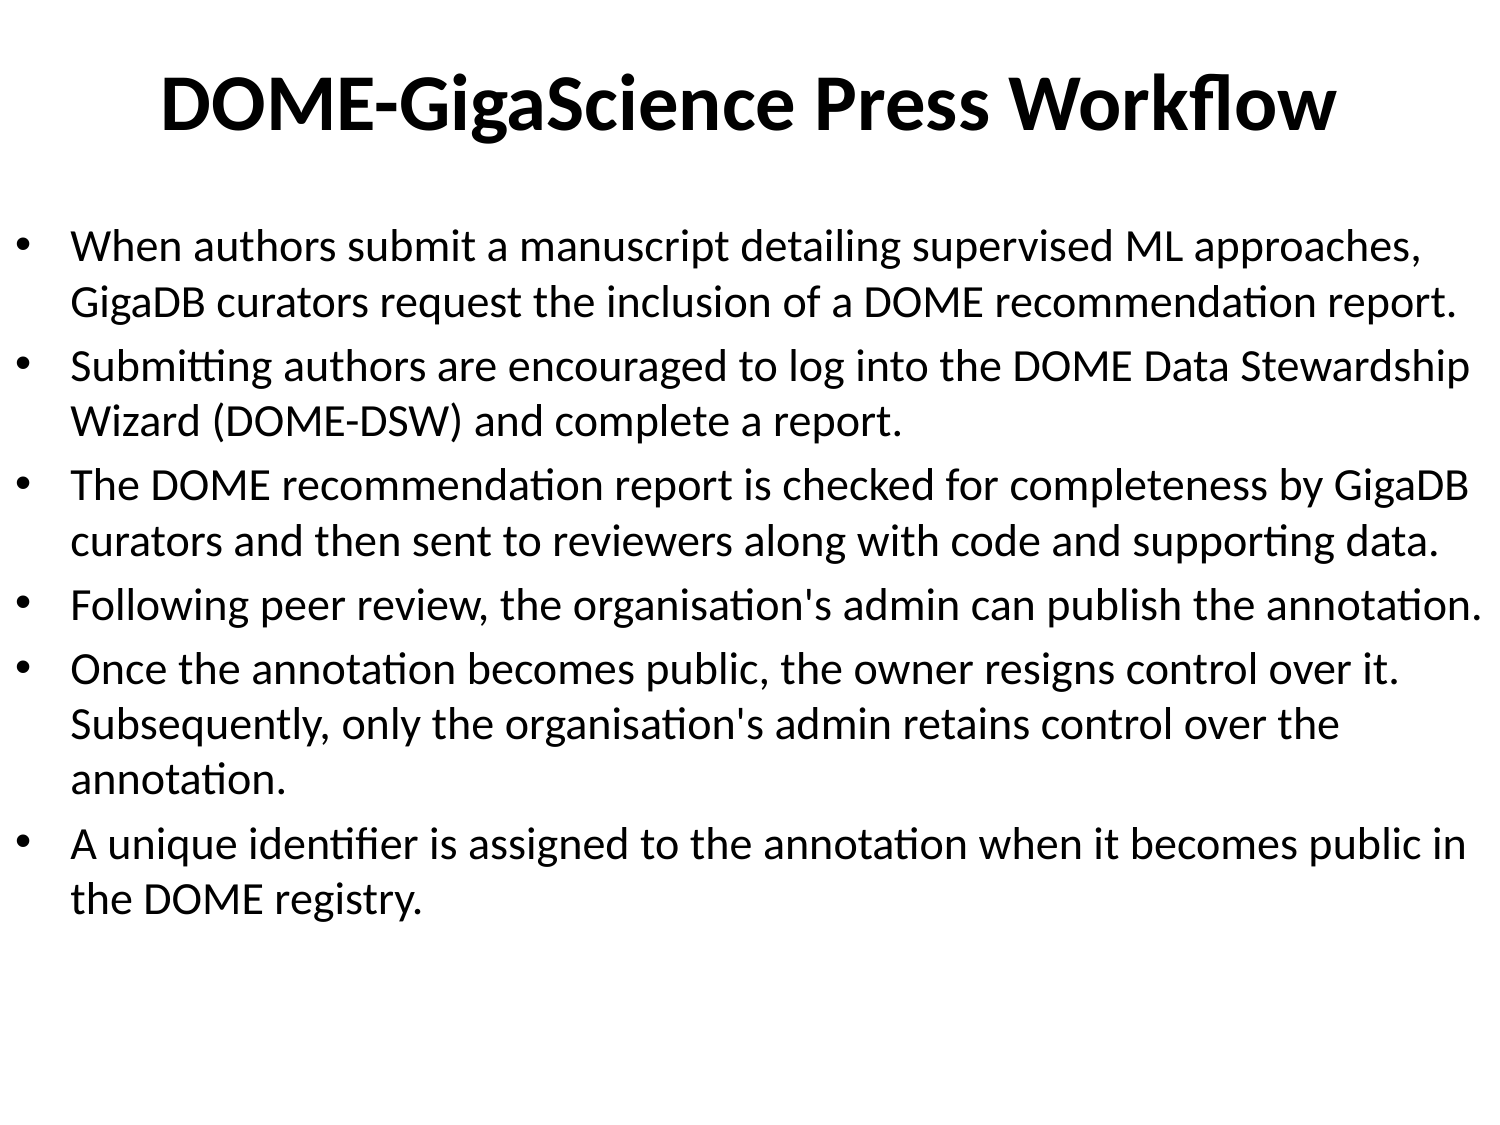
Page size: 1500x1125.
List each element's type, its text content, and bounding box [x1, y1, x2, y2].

title DOME-GigaScience Press Workflow [75, 4, 1425, 193]
list When authors submit a manuscript detailing supervised ML approaches, GigaDB curators request the inclusion of a DOME recommendation report. Submitting authors are encouraged to log into the DOME Data Stewardship Wizard (DOME-DSW) and complete a report. The DOME recommendation report is checked for completeness by GigaDB curators and then sent to reviewers along with code and supporting data. Following peer review, the organisation's admin can publish the annotation. Once the annotation becomes public, the owner resigns control over it. Subsequently, only the organisation's admin retains control over the annotation. A unique identifier is assigned to the annotation when it becomes public in the DOME registry. [0, 208, 1500, 951]
